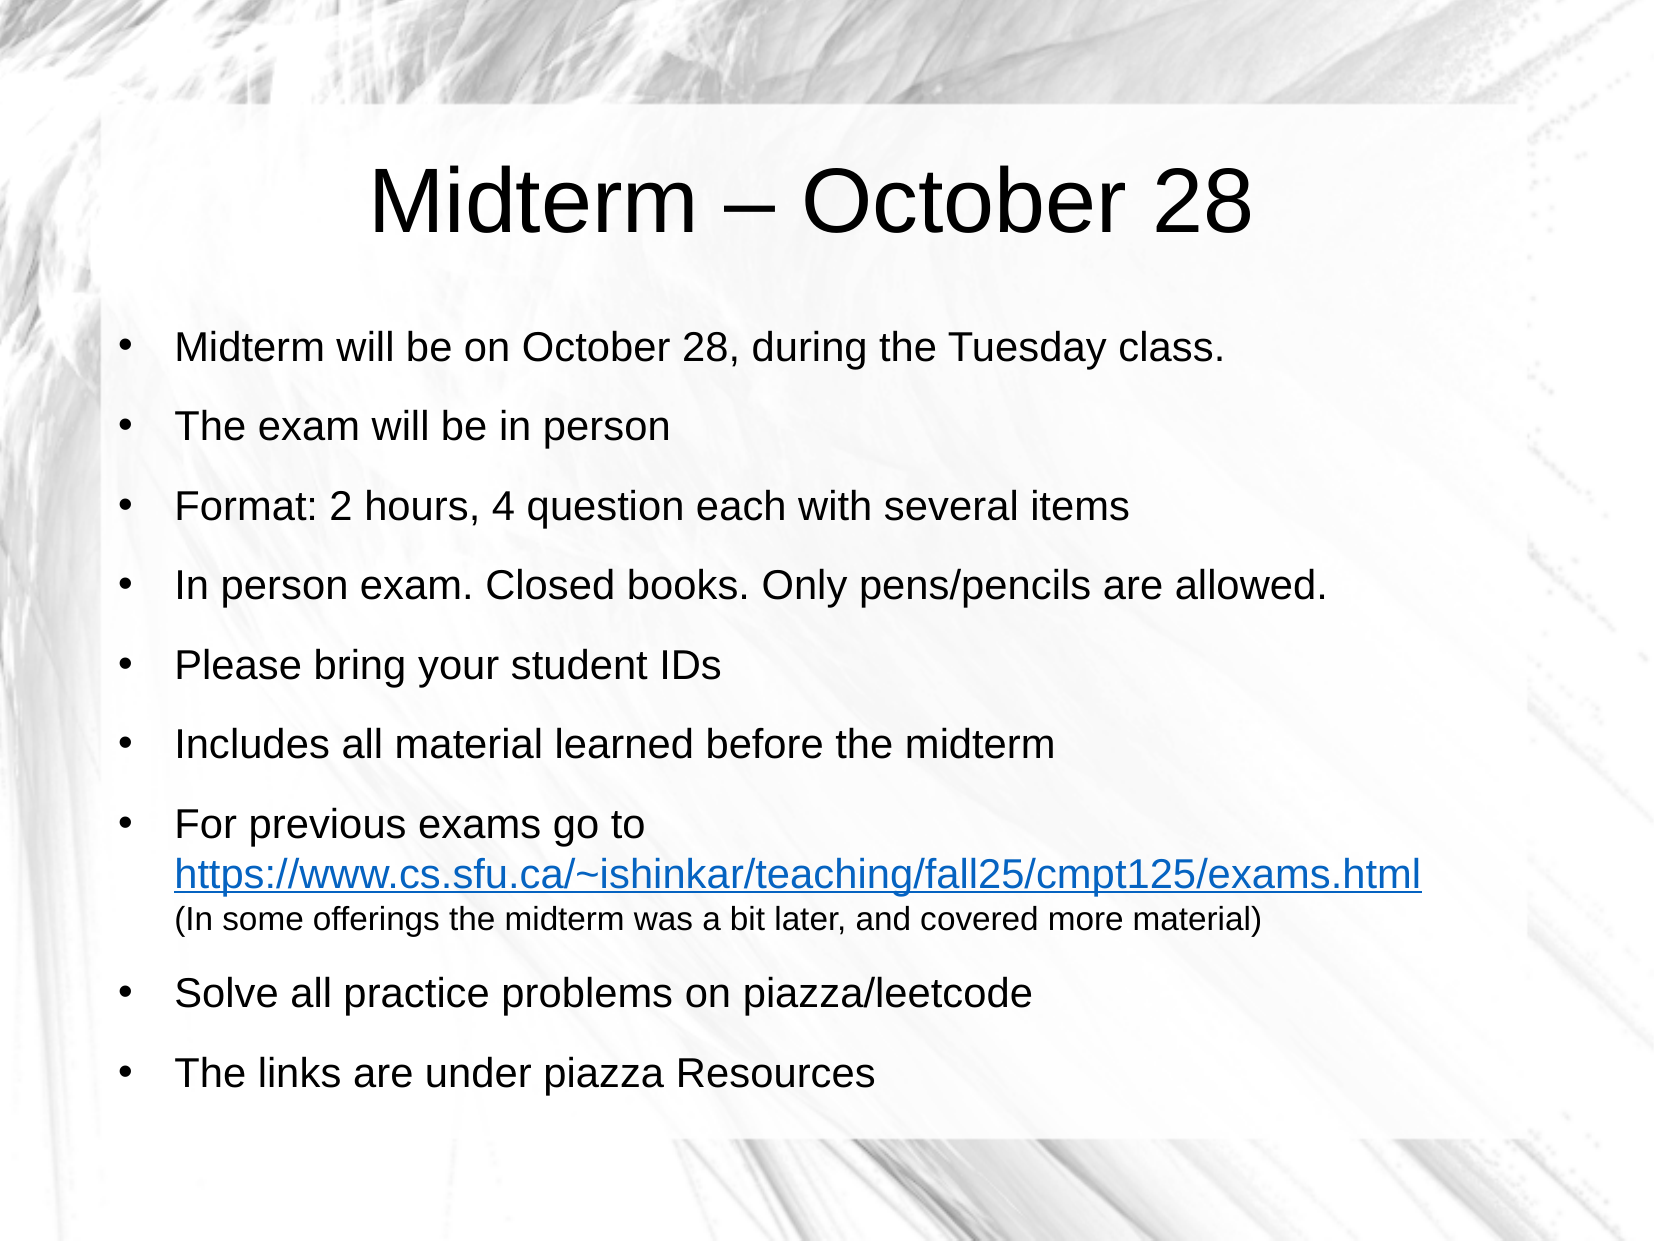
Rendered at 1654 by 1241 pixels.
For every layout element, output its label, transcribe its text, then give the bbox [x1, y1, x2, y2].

list Midterm will be on October 28, during the Tuesday class. The exam will be in person Format: 2 hours, 4 question each with several items In person exam. Closed books. Only pens/pencils are allowed. Please bring your student IDs Includes all material learned before the midterm For previous exams go to https://www.cs.sfu.ca/~ishinkar/teaching/fall25/cmpt125/exams.html (In some offerings the midterm was a bit later, and covered more material) Solve all practice problems on piazza/leetcode The links are under piazza Resources [118, 319, 1571, 1102]
picture [0, 0, 1654, 1241]
title Midterm – October 28 [118, 112, 1506, 281]
